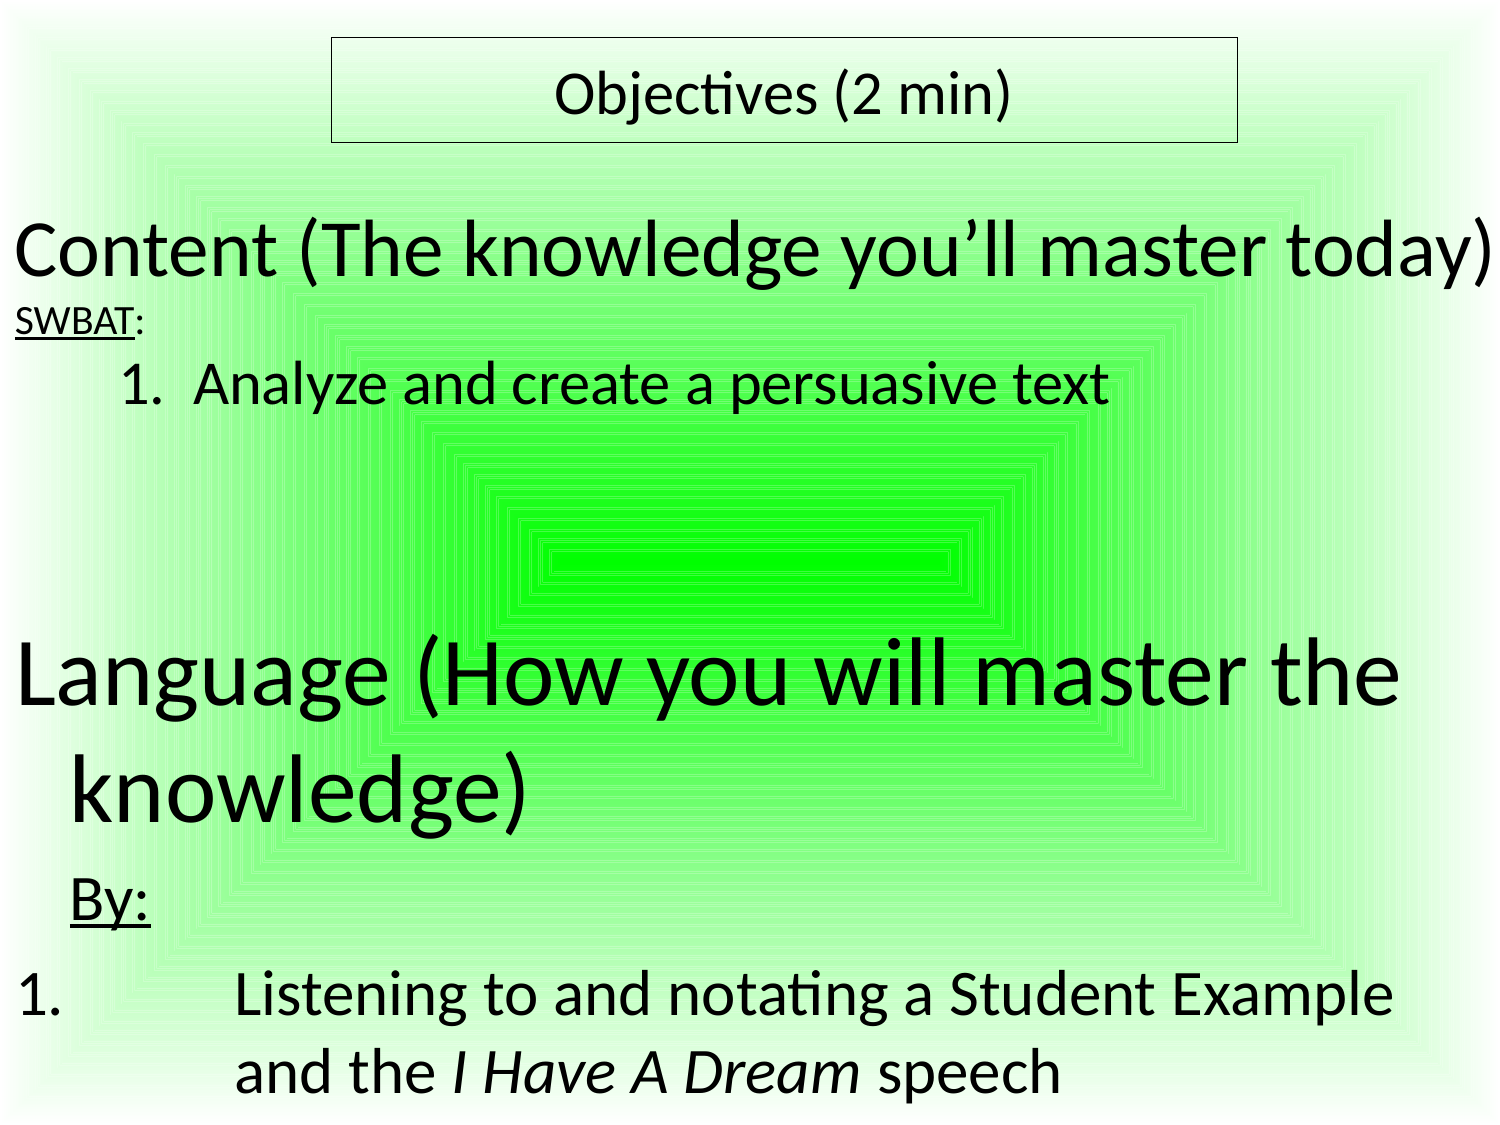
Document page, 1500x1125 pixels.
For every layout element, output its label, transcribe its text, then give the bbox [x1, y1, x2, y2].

text_box Content (The knowledge you’ll master today) SWBAT: Analyze and create a persuasive text [0, 187, 1500, 425]
list Language (How you will master the knowledge) By: Listening to and notating a Student Example and the I Have A Dream speech [0, 549, 1500, 1125]
title Objectives (2 min) [331, 37, 1238, 143]
